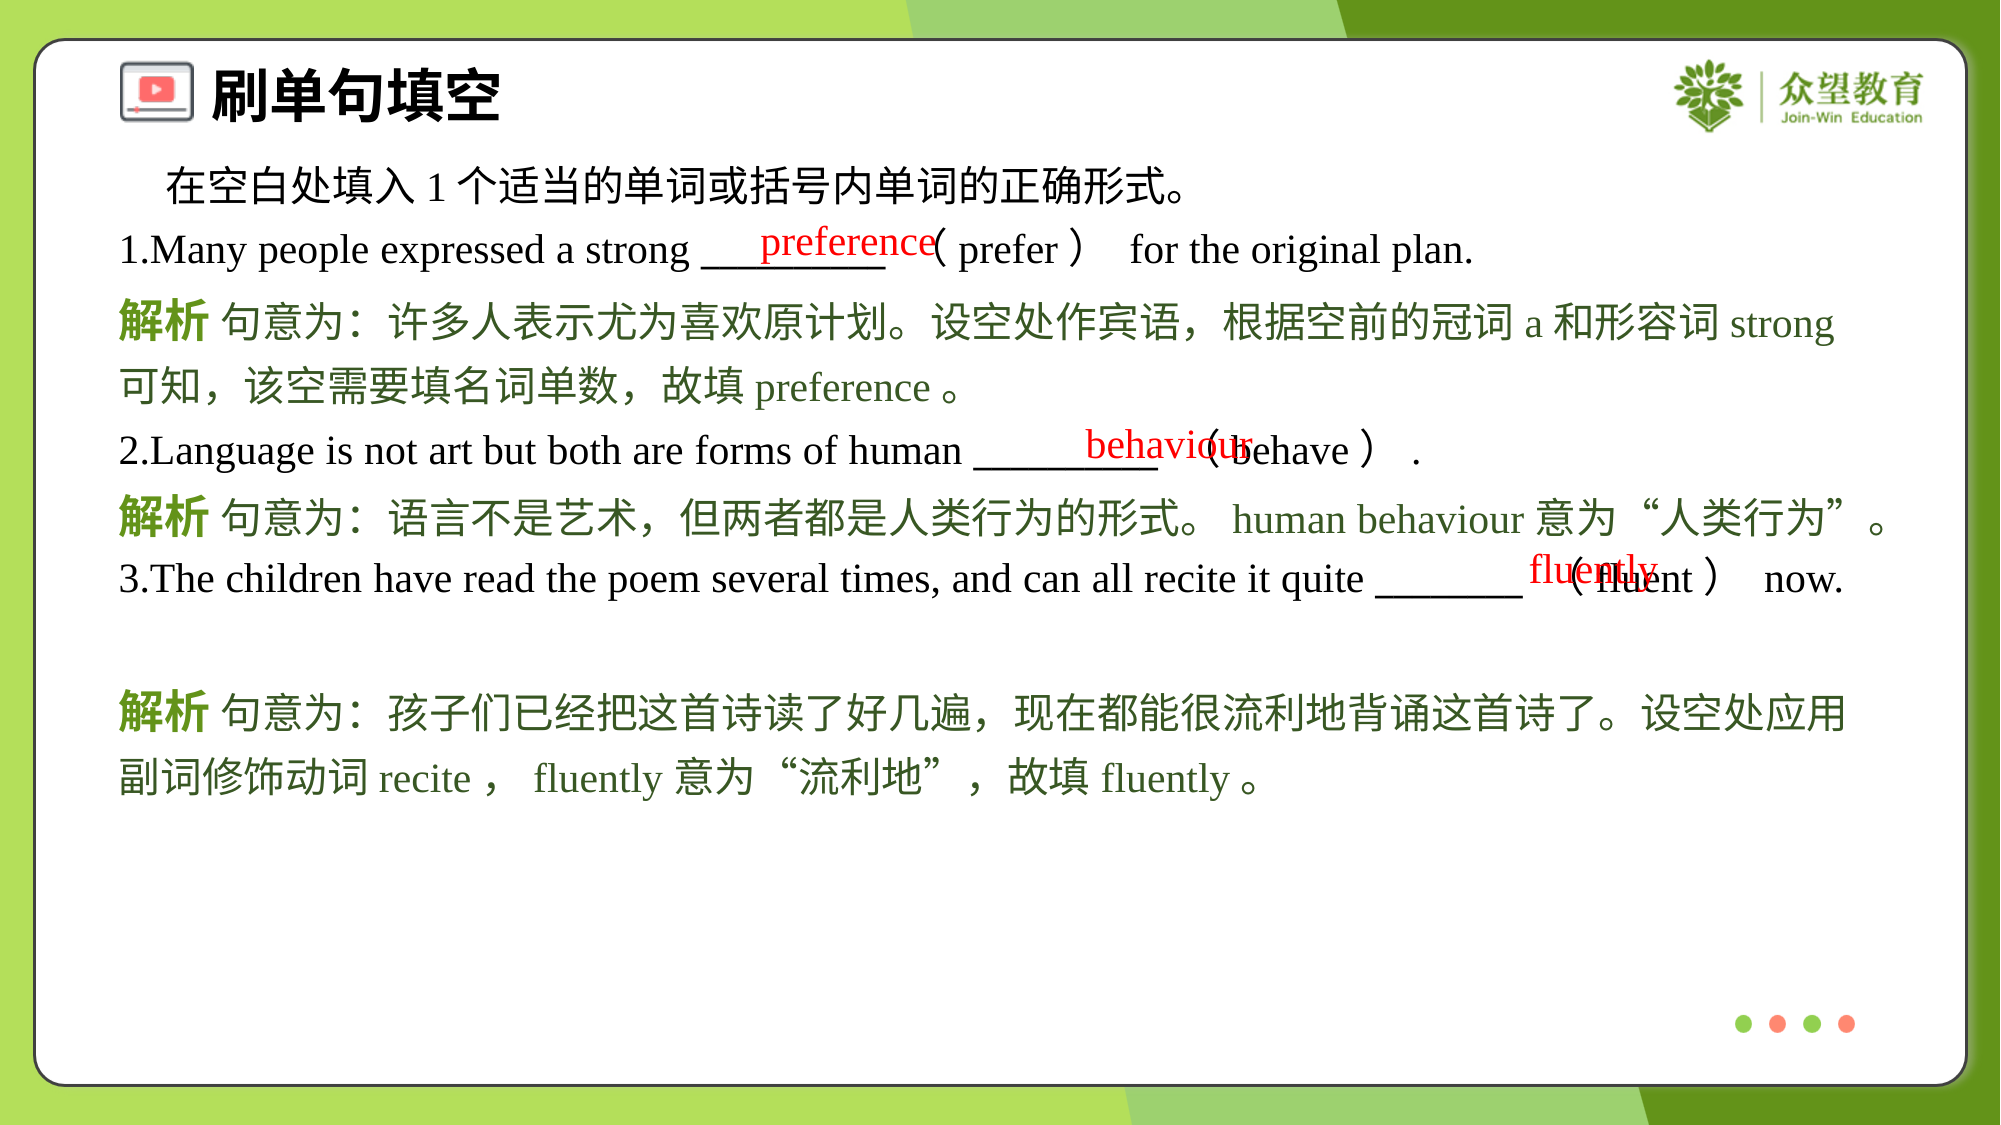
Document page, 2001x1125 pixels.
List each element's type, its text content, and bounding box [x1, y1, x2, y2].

text_box fluently [1524, 529, 1663, 588]
text_box 在空白处填入1个适当的单词或括号内单词的正确形式。 1.Many people expressed a strong __________ （prefer） for the original plan. [118, 146, 1883, 267]
text_box 解析 句意为：孩子们已经把这首诗读了好几遍，现在都能很流利地背诵这首诗了。设空处应用副词修饰动词recite，fluently意为“流利地”，故填fluently。 [118, 669, 1883, 796]
picture [0, 0, 2000, 1125]
text_box 解析 句意为：许多人表示尤为喜欢原计划。设空处作宾语，根据空前的冠词a和形容词strong可知，该空需要填名词单数，故填preference。 [118, 278, 1883, 405]
text_box behaviour [1081, 404, 1258, 463]
text_box preference [756, 201, 942, 259]
text_box 解析 句意为：语言不是艺术，但两者都是人类行为的形式。human behaviour意为“人类行为”。 [118, 473, 1883, 536]
text_box 3.The children have read the poem several times, and can all recite it quite ________ （fluent） now. [118, 537, 1883, 659]
text_box 2.Language is not art but both are forms of human __________ （behave）. [118, 410, 1883, 468]
